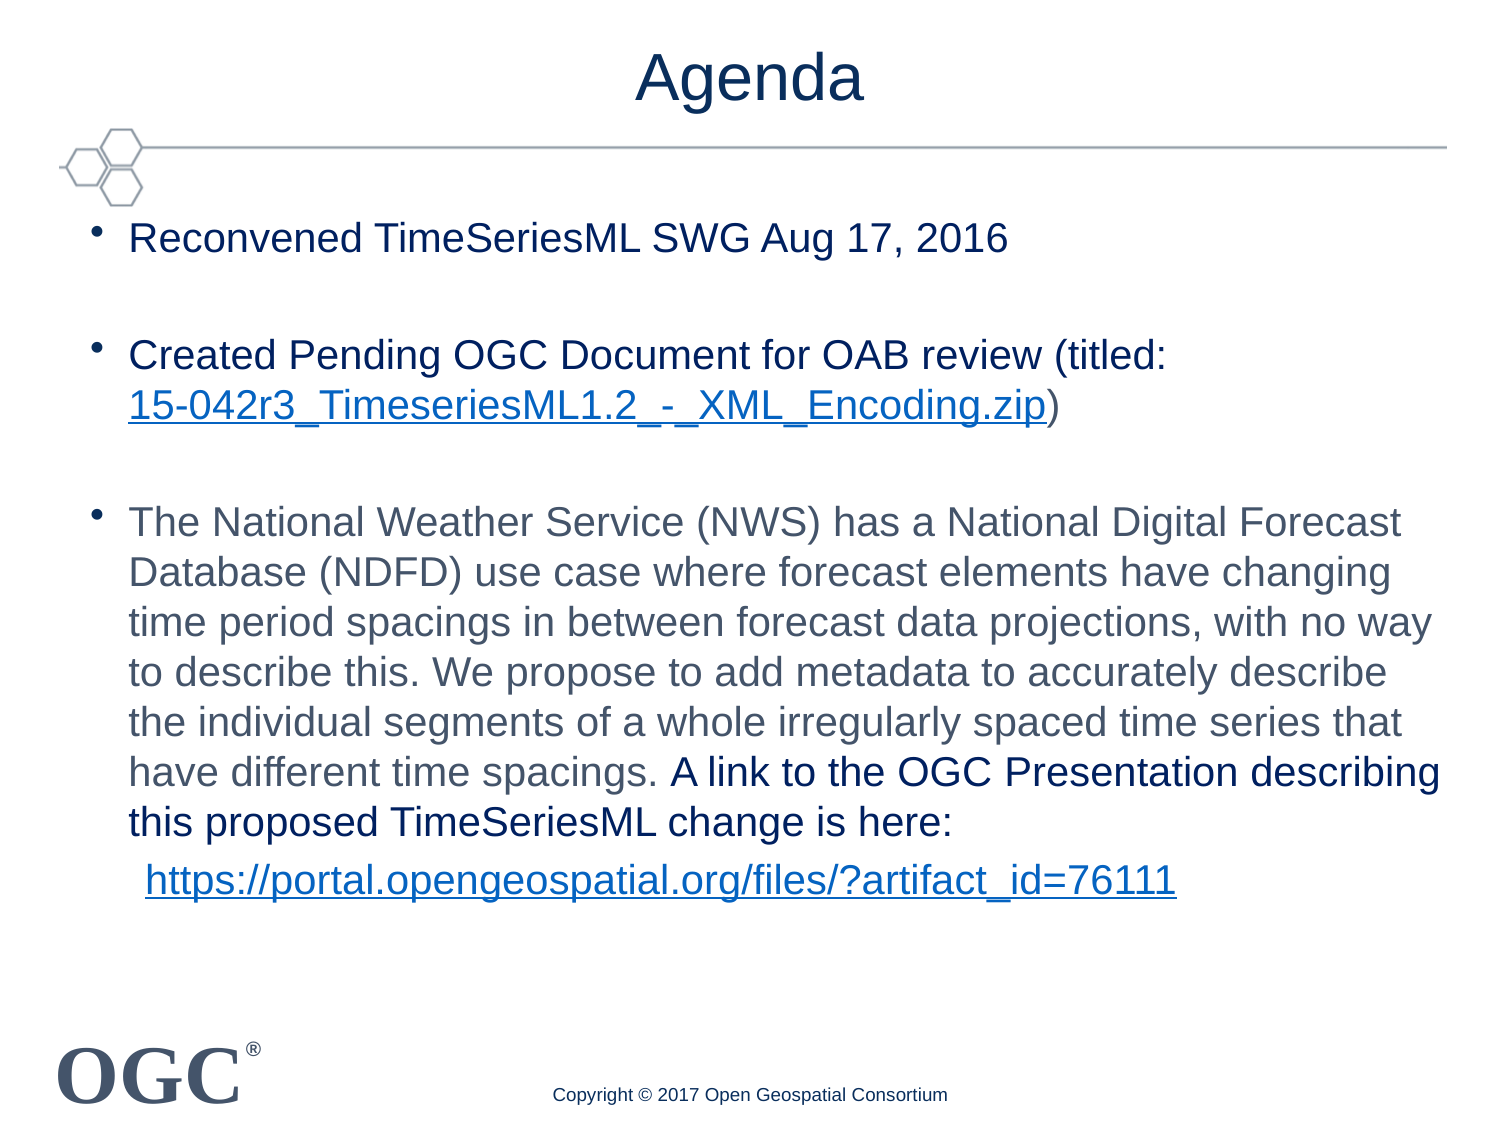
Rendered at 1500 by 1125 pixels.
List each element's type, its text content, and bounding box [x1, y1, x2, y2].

title Agenda [37, 22, 1463, 136]
footer Copyright © 2017 Open Geospatial Consortium [487, 1074, 1013, 1113]
text_box Reconvened TimeSeriesML SWG Aug 17, 2016 Created Pending OGC Document for OAB review (titled: 15-042r3_TimeseriesML1.2_-_XML_Encoding.zip) The National Weather Service (NWS) has a National Digital Forecast Database (NDFD) use case where forecast elements have changing time period spacings in between forecast data projections, with no way to describe this. We propose to add metadata to accurately describe the individual segments of a whole irregularly spaced time series that have different time spacings. A link to the OGC Presentation describing this proposed TimeSeriesML change is here: https://portal.opengeospatial.org/files/?artifact_id=76111 [75, 203, 1463, 1007]
picture [59, 136, 1447, 208]
